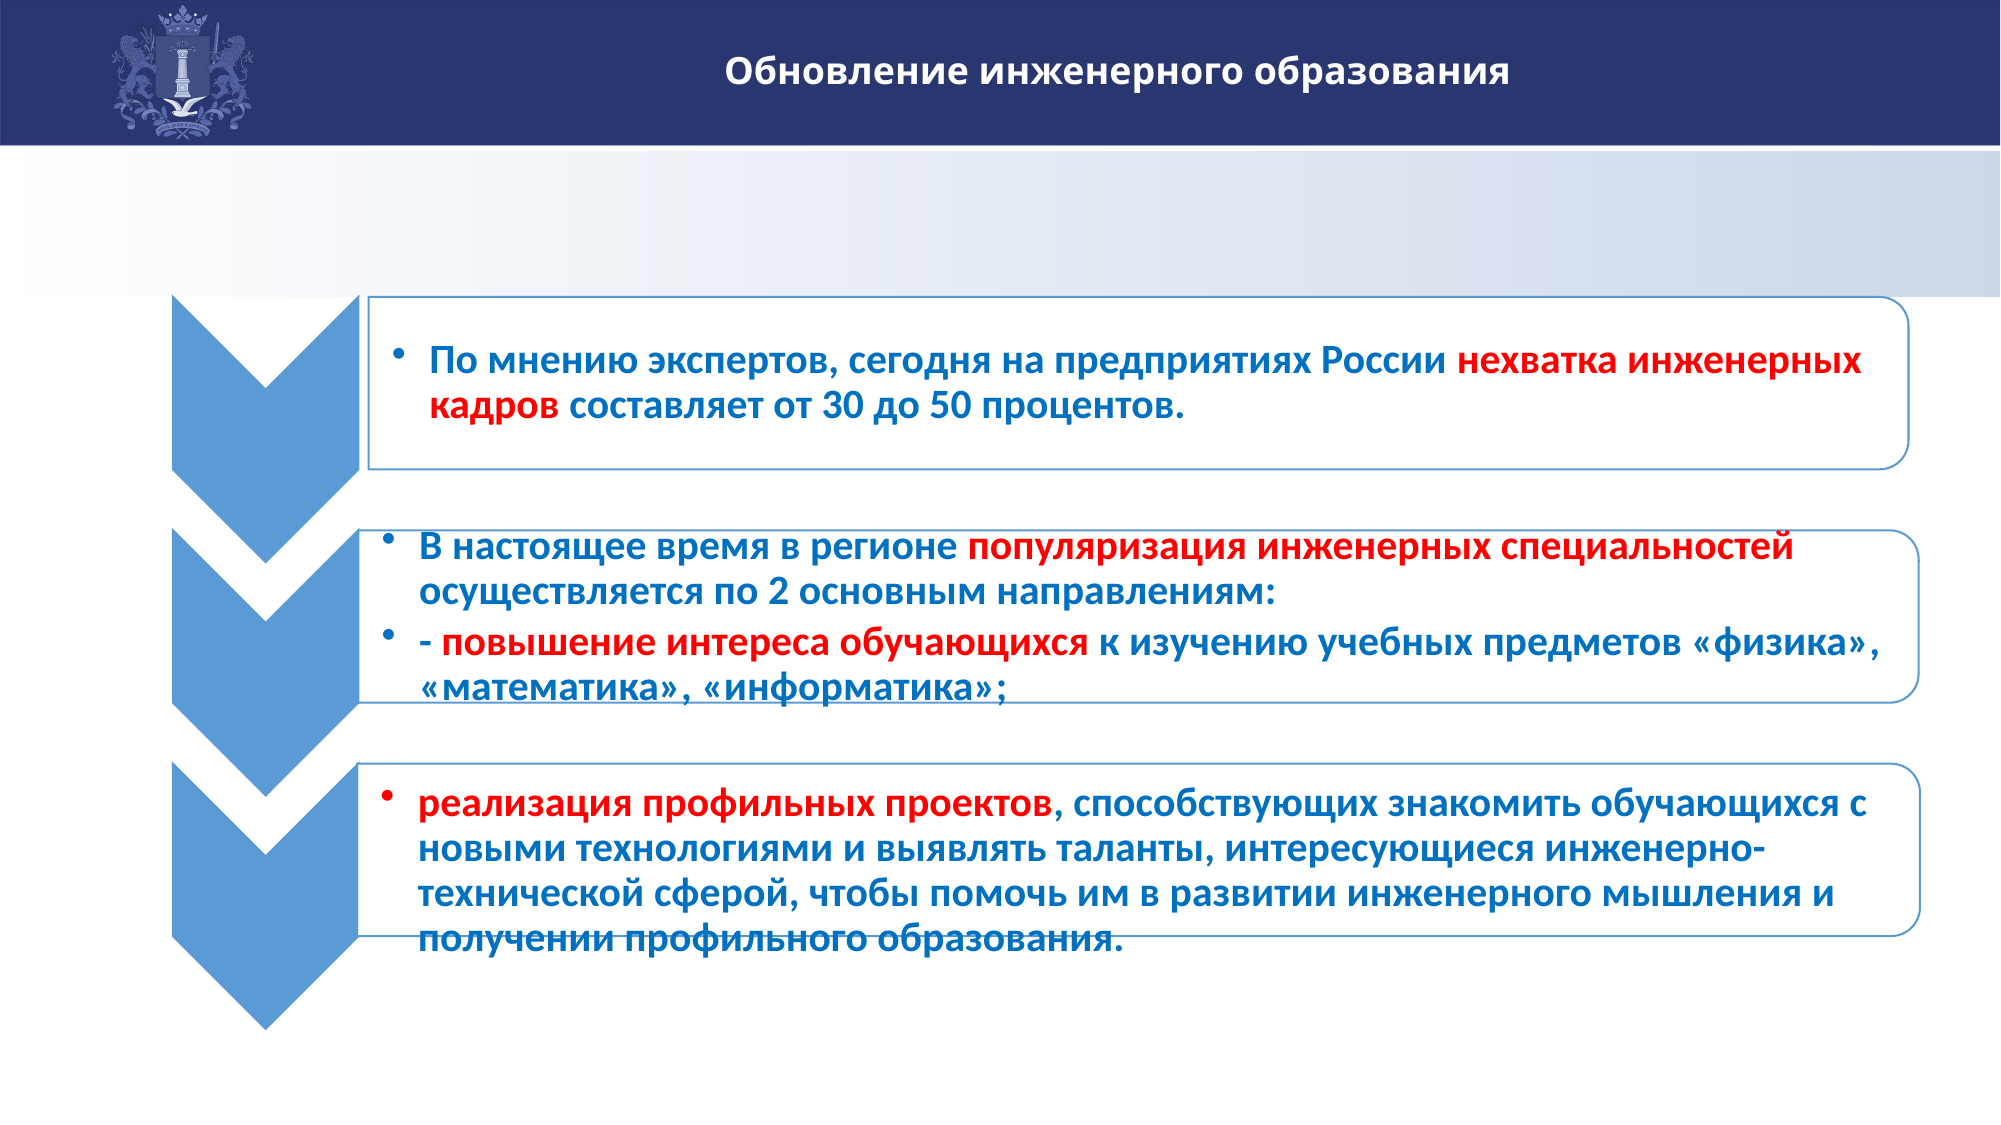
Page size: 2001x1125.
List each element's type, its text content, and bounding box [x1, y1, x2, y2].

text_box [0, 150, 2000, 297]
picture [0, 0, 2001, 1125]
text_box Обновление инженерного образования [525, 39, 1710, 100]
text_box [173, 296, 1920, 1030]
